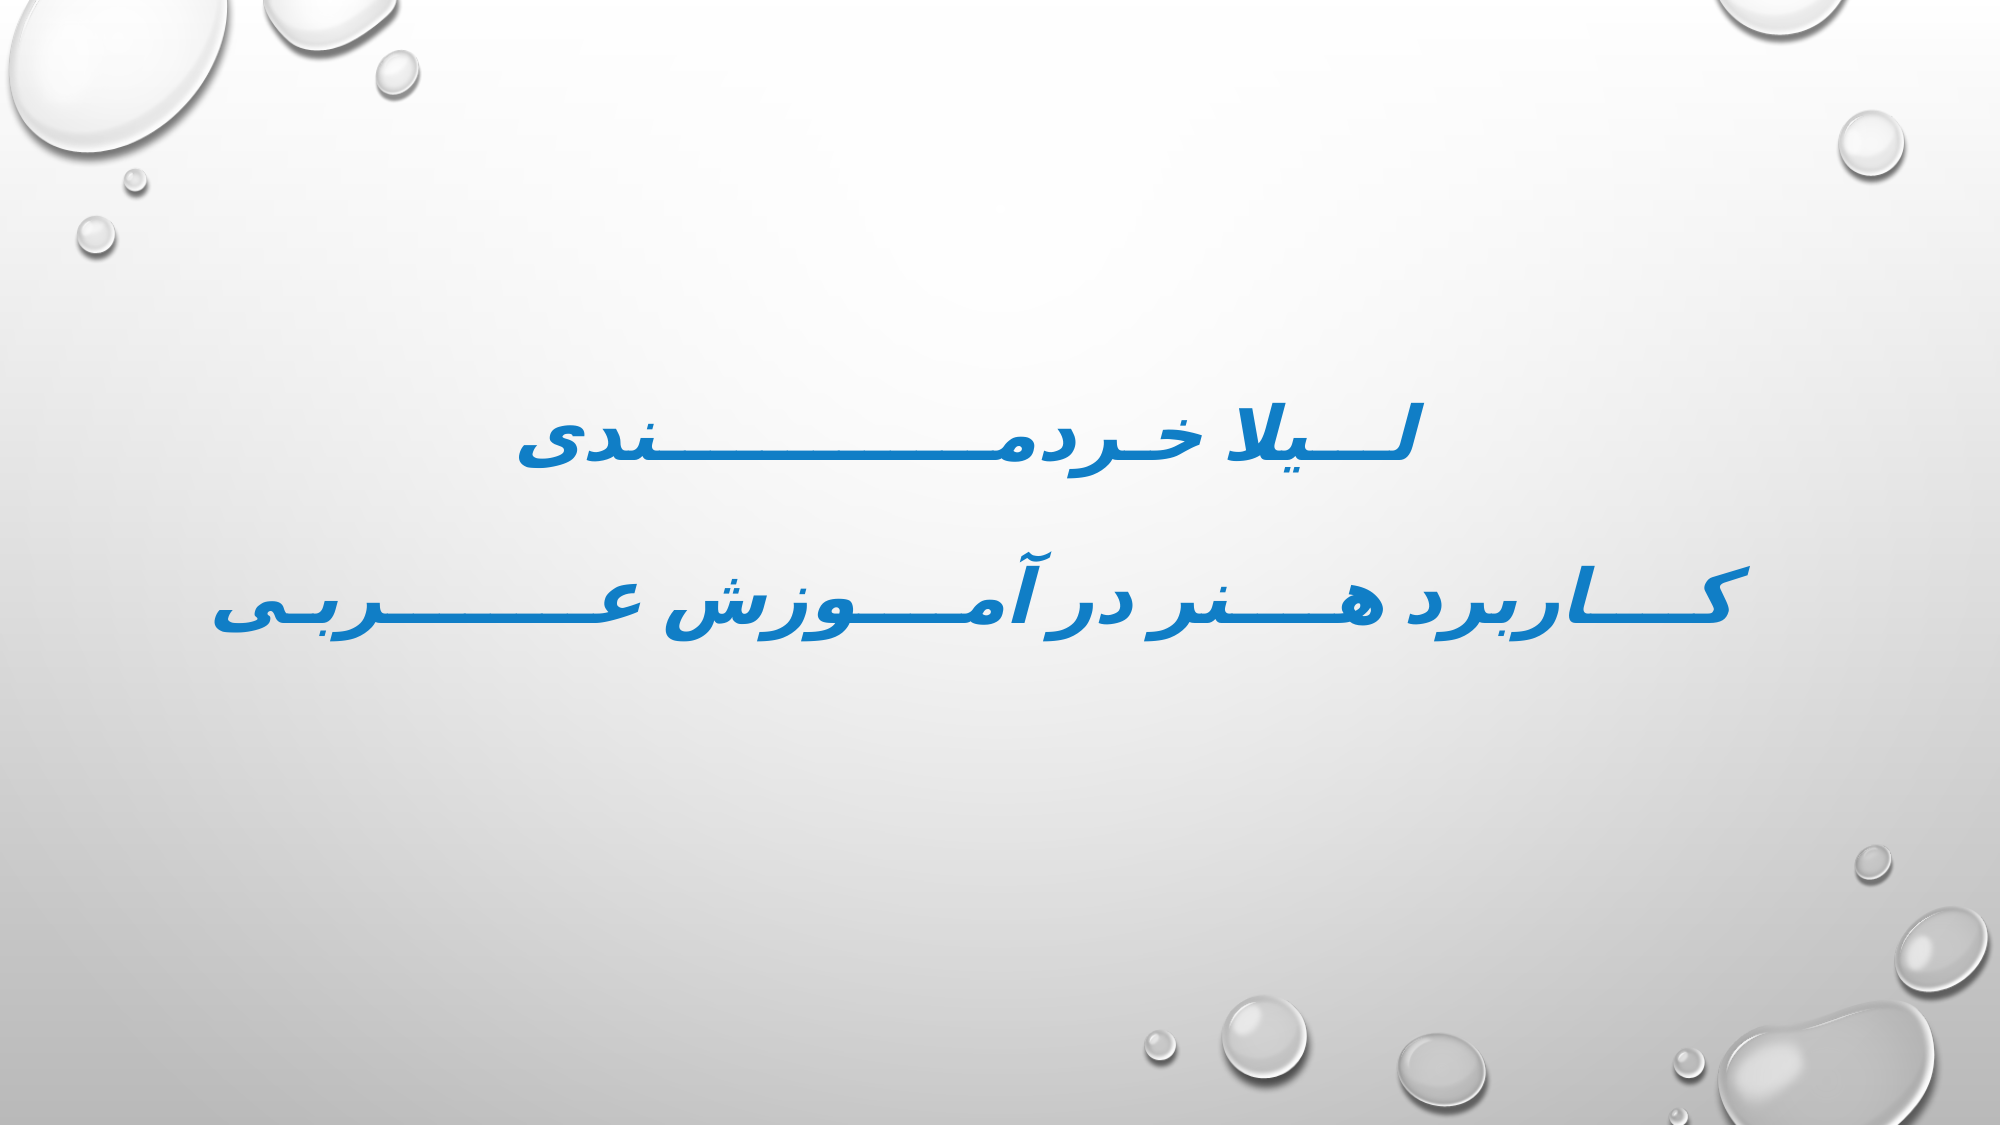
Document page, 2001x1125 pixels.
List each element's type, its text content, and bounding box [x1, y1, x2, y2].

picture [0, 0, 2000, 1125]
title لـــیلا خـردمـــــــــــــندی کــــاربرد هــــنر در آمــــوزش عــــــــربـی [114, 386, 1816, 649]
